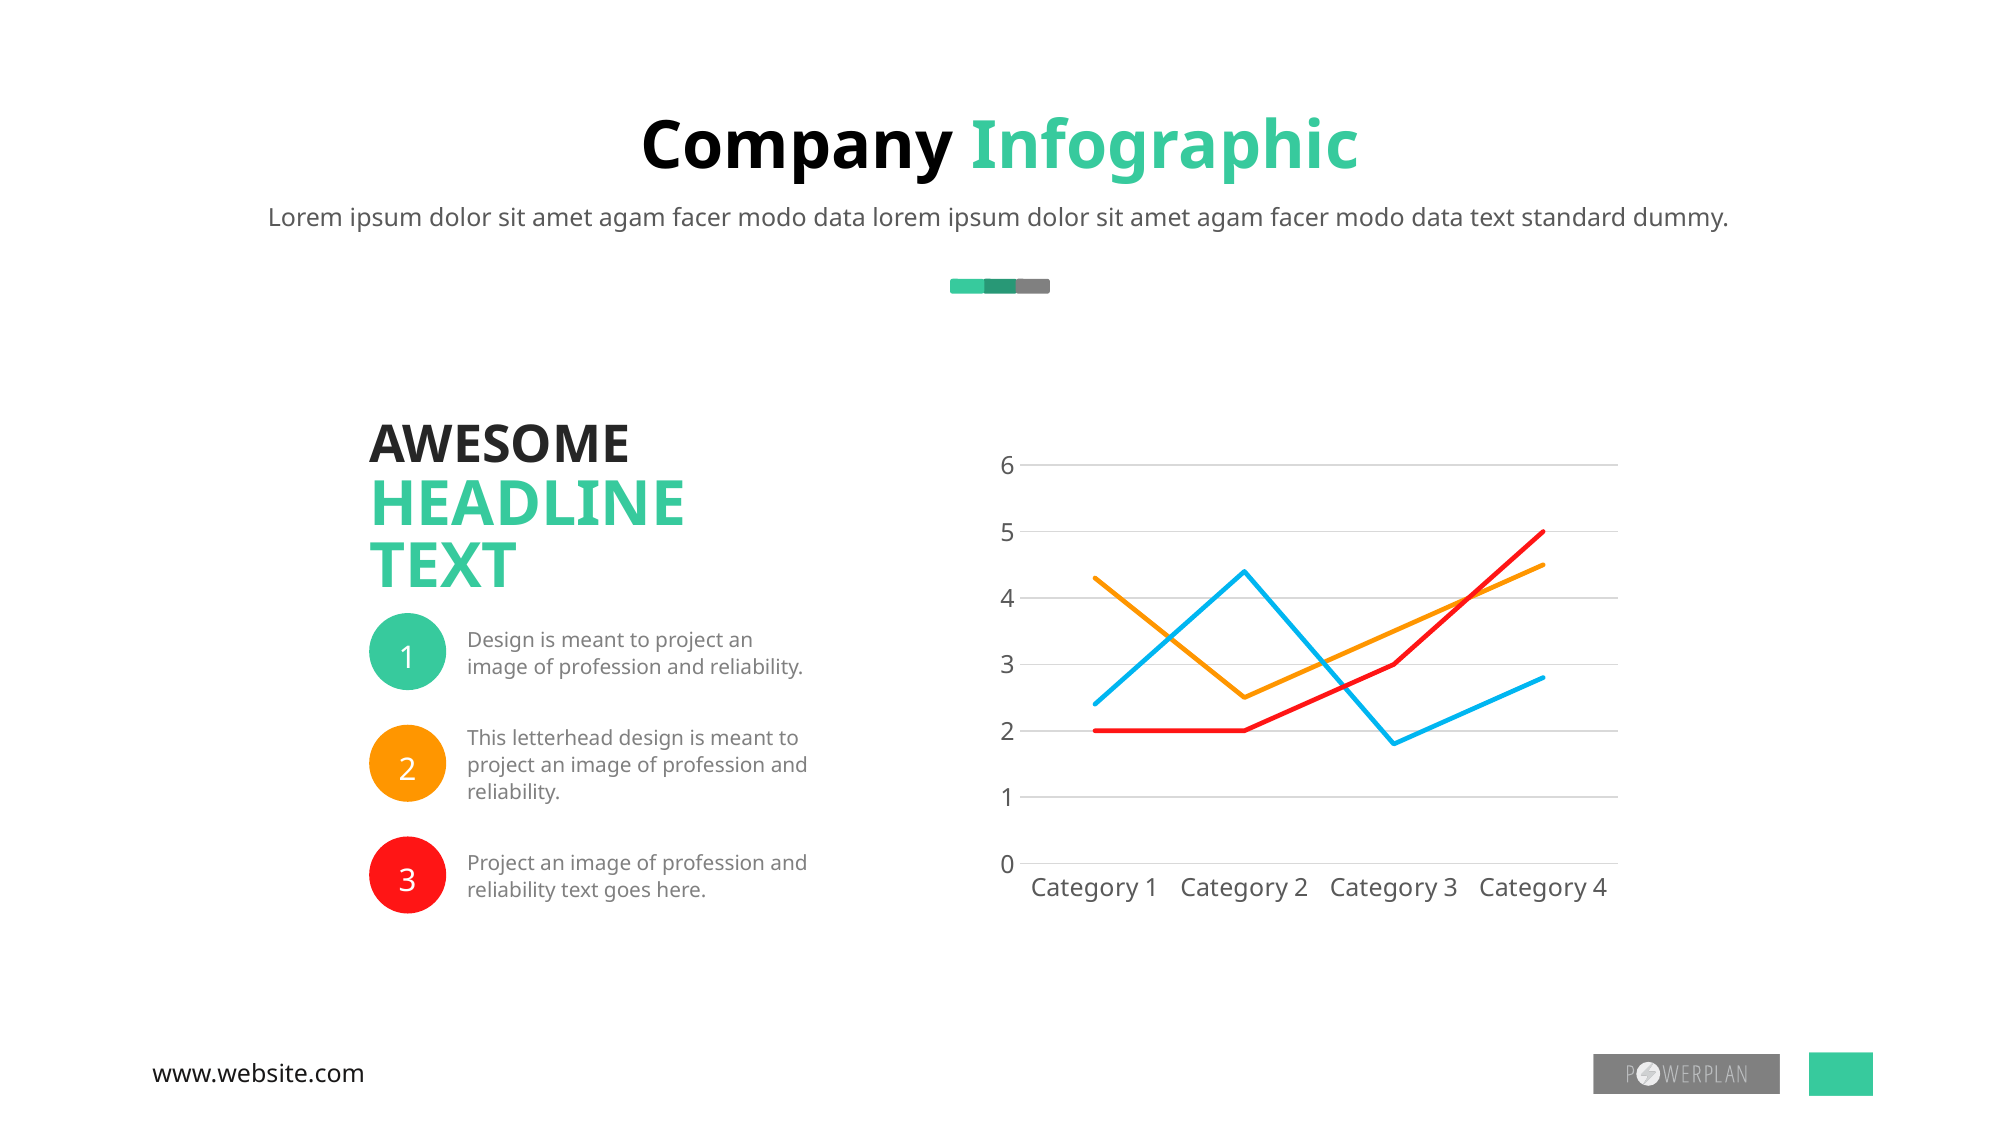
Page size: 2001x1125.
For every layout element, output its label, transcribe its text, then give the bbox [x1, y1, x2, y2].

title Company Infographic [137, 96, 1863, 198]
list Lorem ipsum dolor sit amet agam facer modo data lorem ipsum dolor sit amet agam facer modo data text standard dummy. [137, 198, 1863, 241]
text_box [369, 438, 1631, 914]
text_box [949, 278, 1050, 294]
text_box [1593, 1053, 1780, 1094]
slide_number 23 [1809, 1052, 1873, 1096]
slide_number www.website.com [137, 1042, 391, 1103]
